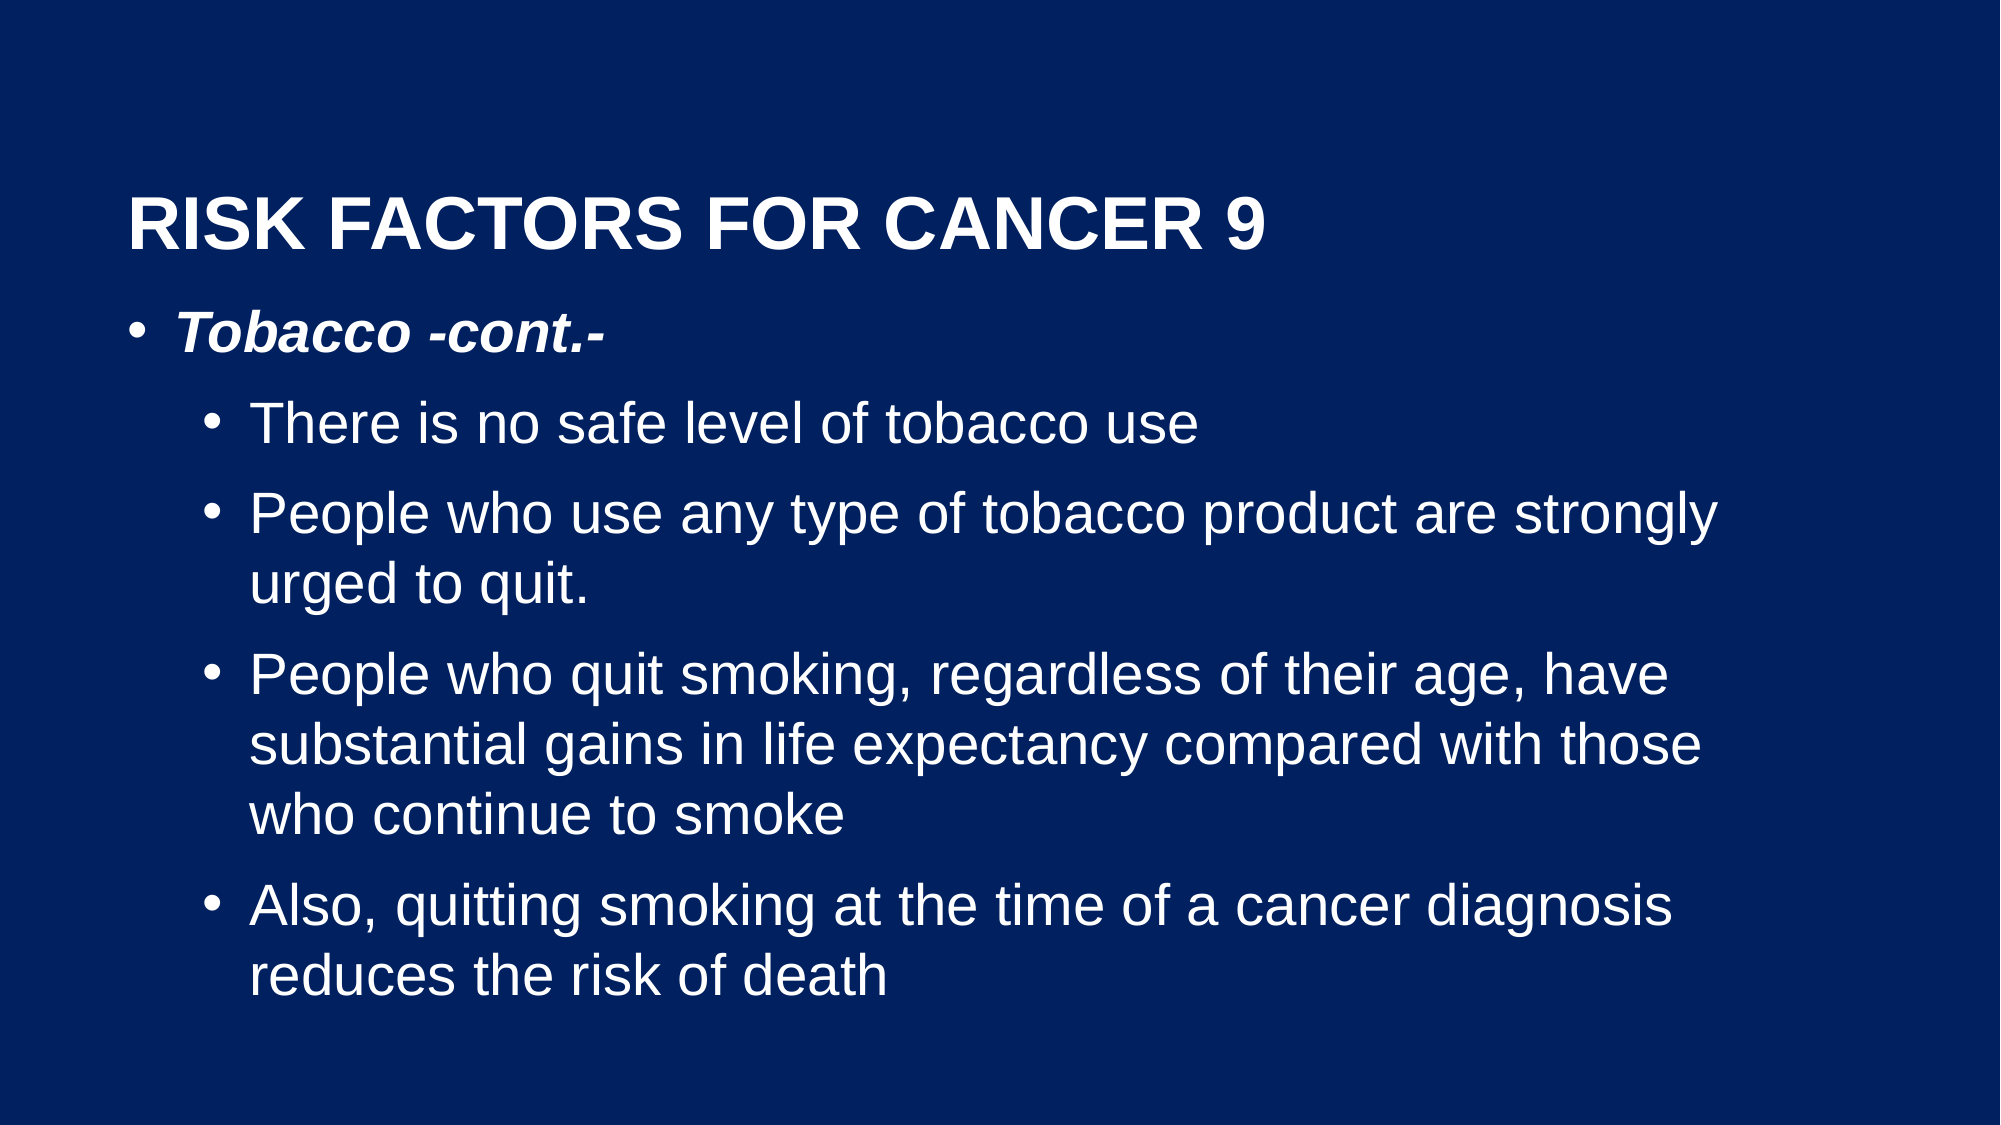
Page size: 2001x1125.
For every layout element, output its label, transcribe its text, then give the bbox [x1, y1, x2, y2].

list Tobacco -cont.- There is no safe level of tobacco use People who use any type of tobacco product are strongly urged to quit. People who quit smoking, regardless of their age, have substantial gains in life expectancy compared with those who continue to smoke Also, quitting smoking at the time of a cancer diagnosis reduces the risk of death [112, 351, 1775, 950]
title Risk Factors for Cancer 9 [112, 99, 1775, 339]
